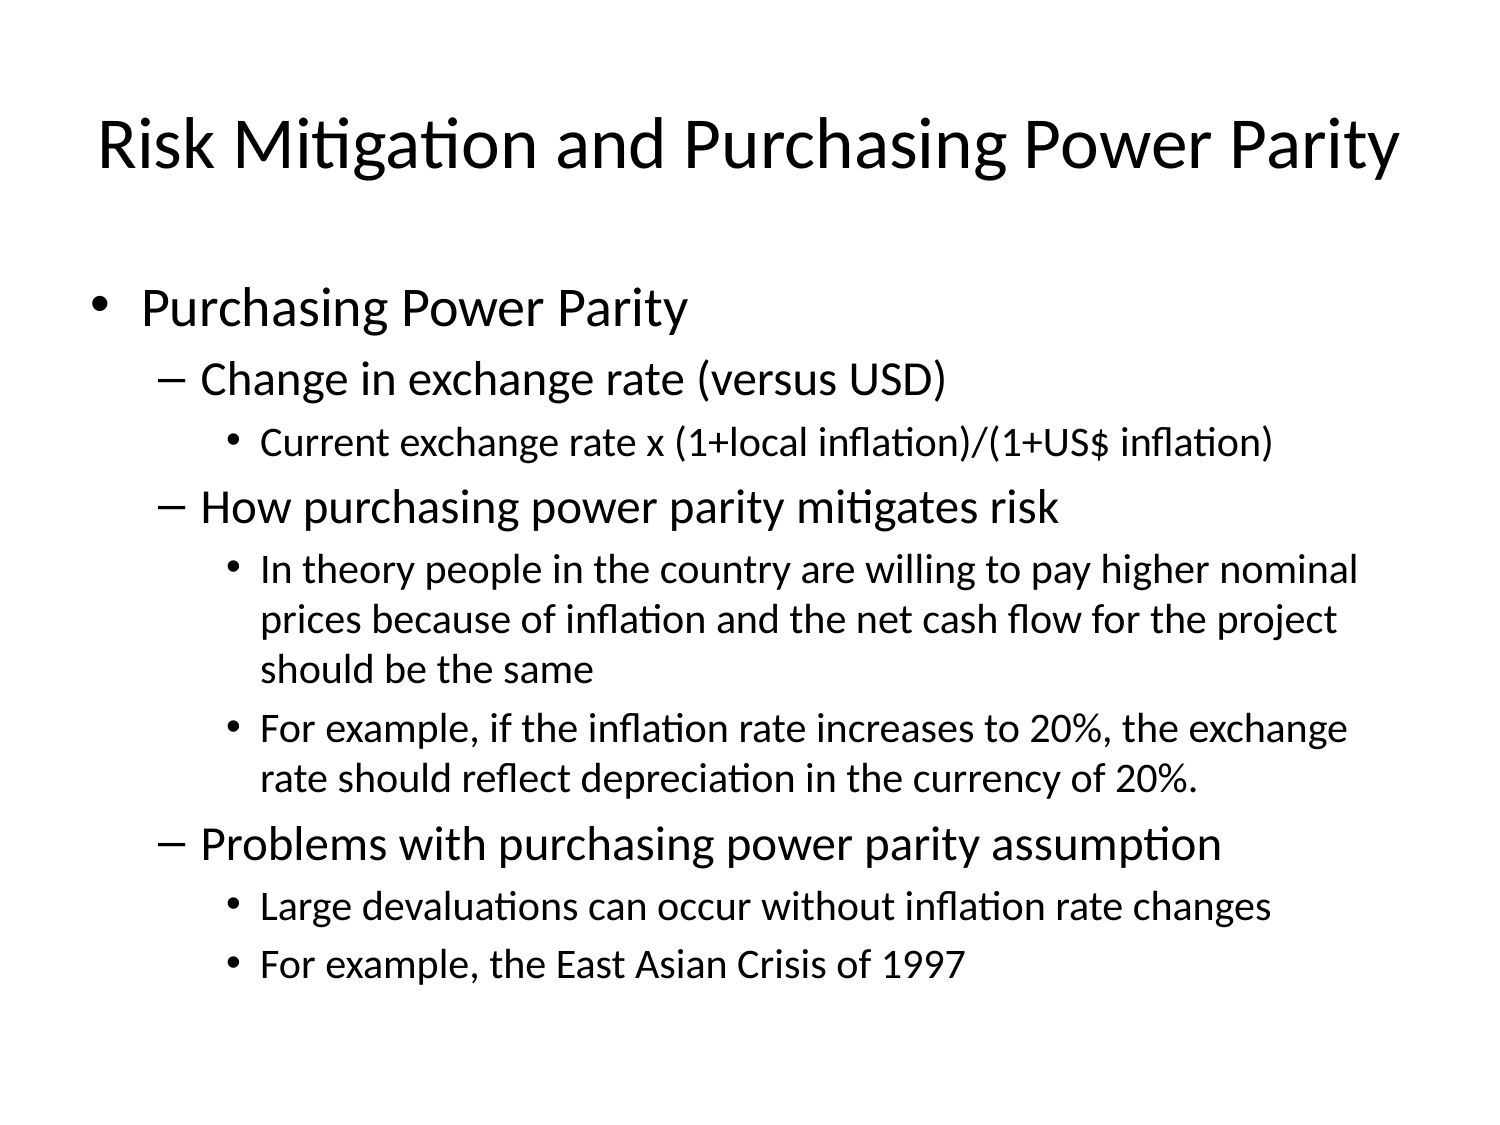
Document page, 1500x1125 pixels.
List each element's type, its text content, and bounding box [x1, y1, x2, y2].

title Risk Mitigation and Purchasing Power Parity [75, 45, 1425, 233]
list Purchasing Power Parity Change in exchange rate (versus USD) Current exchange rate x (1+local inflation)/(1+US$ inflation) How purchasing power parity mitigates risk In theory people in the country are willing to pay higher nominal prices because of inflation and the net cash flow for the project should be the same For example, if the inflation rate increases to 20%, the exchange rate should reflect depreciation in the currency of 20%. Problems with purchasing power parity assumption Large devaluations can occur without inflation rate changes For example, the East Asian Crisis of 1997 [75, 262, 1425, 1005]
